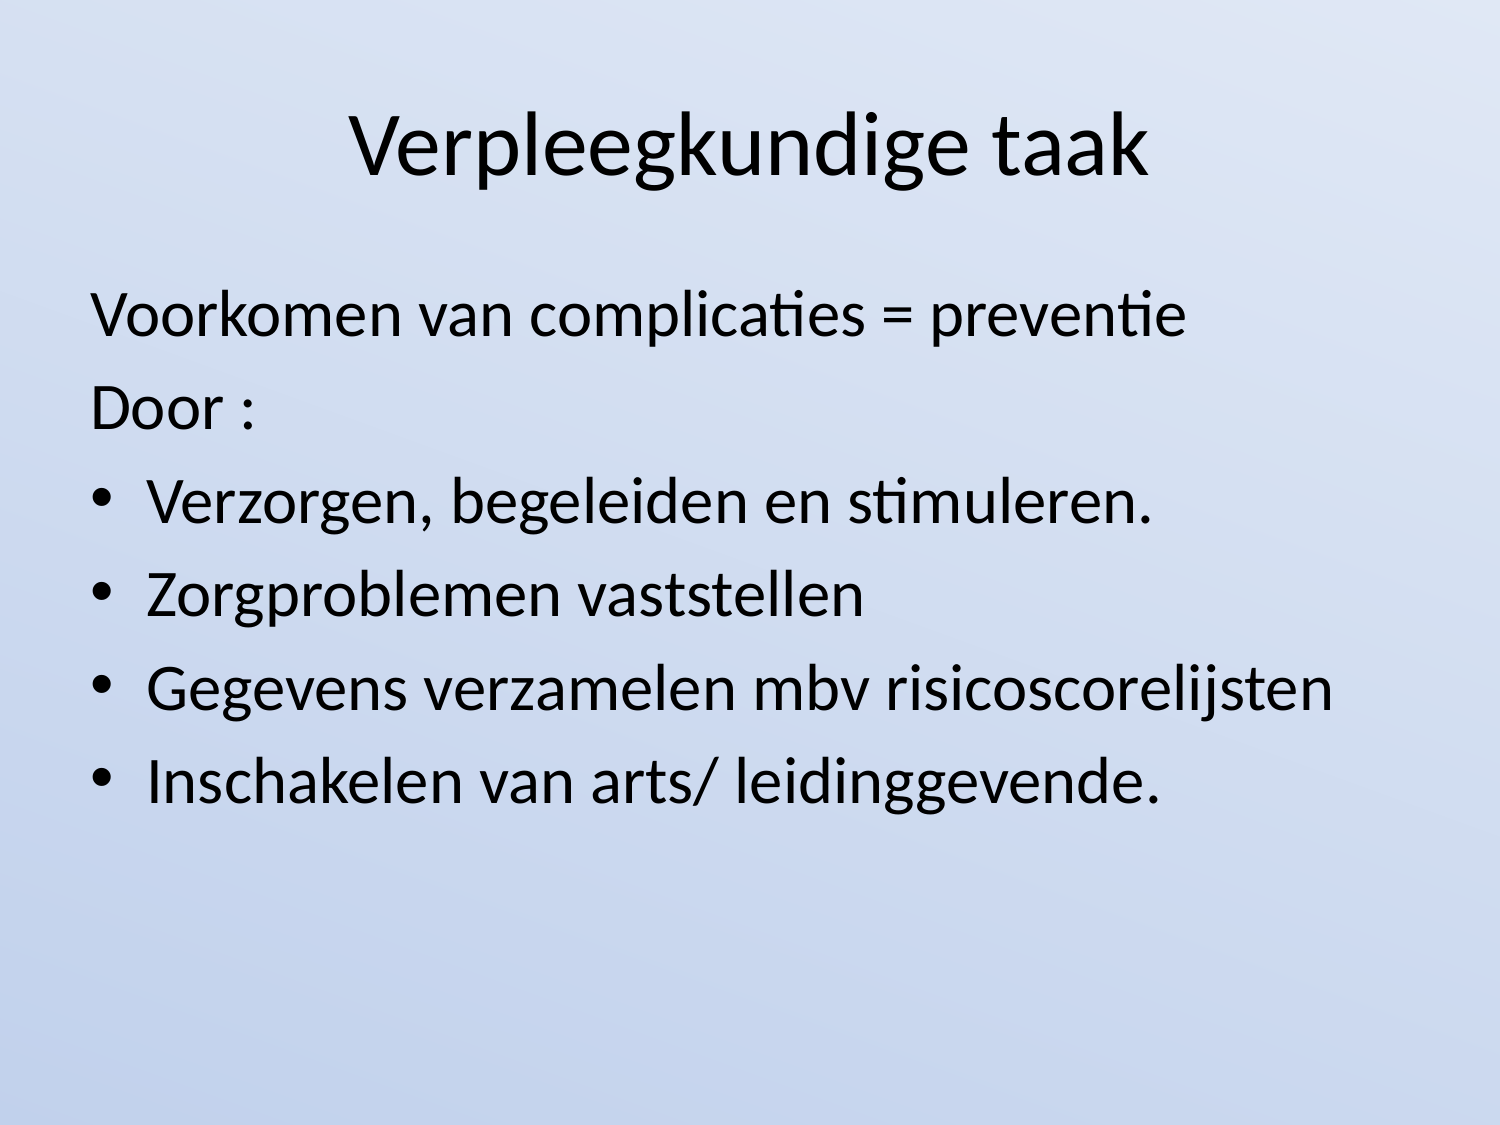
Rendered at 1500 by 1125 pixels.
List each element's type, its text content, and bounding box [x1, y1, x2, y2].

title Verpleegkundige taak [75, 45, 1425, 233]
list Voorkomen van complicaties = preventie Door : Verzorgen, begeleiden en stimuleren. Zorgproblemen vaststellen Gegevens verzamelen mbv risicoscorelijsten Inschakelen van arts/ leidinggevende. [75, 262, 1425, 1005]
